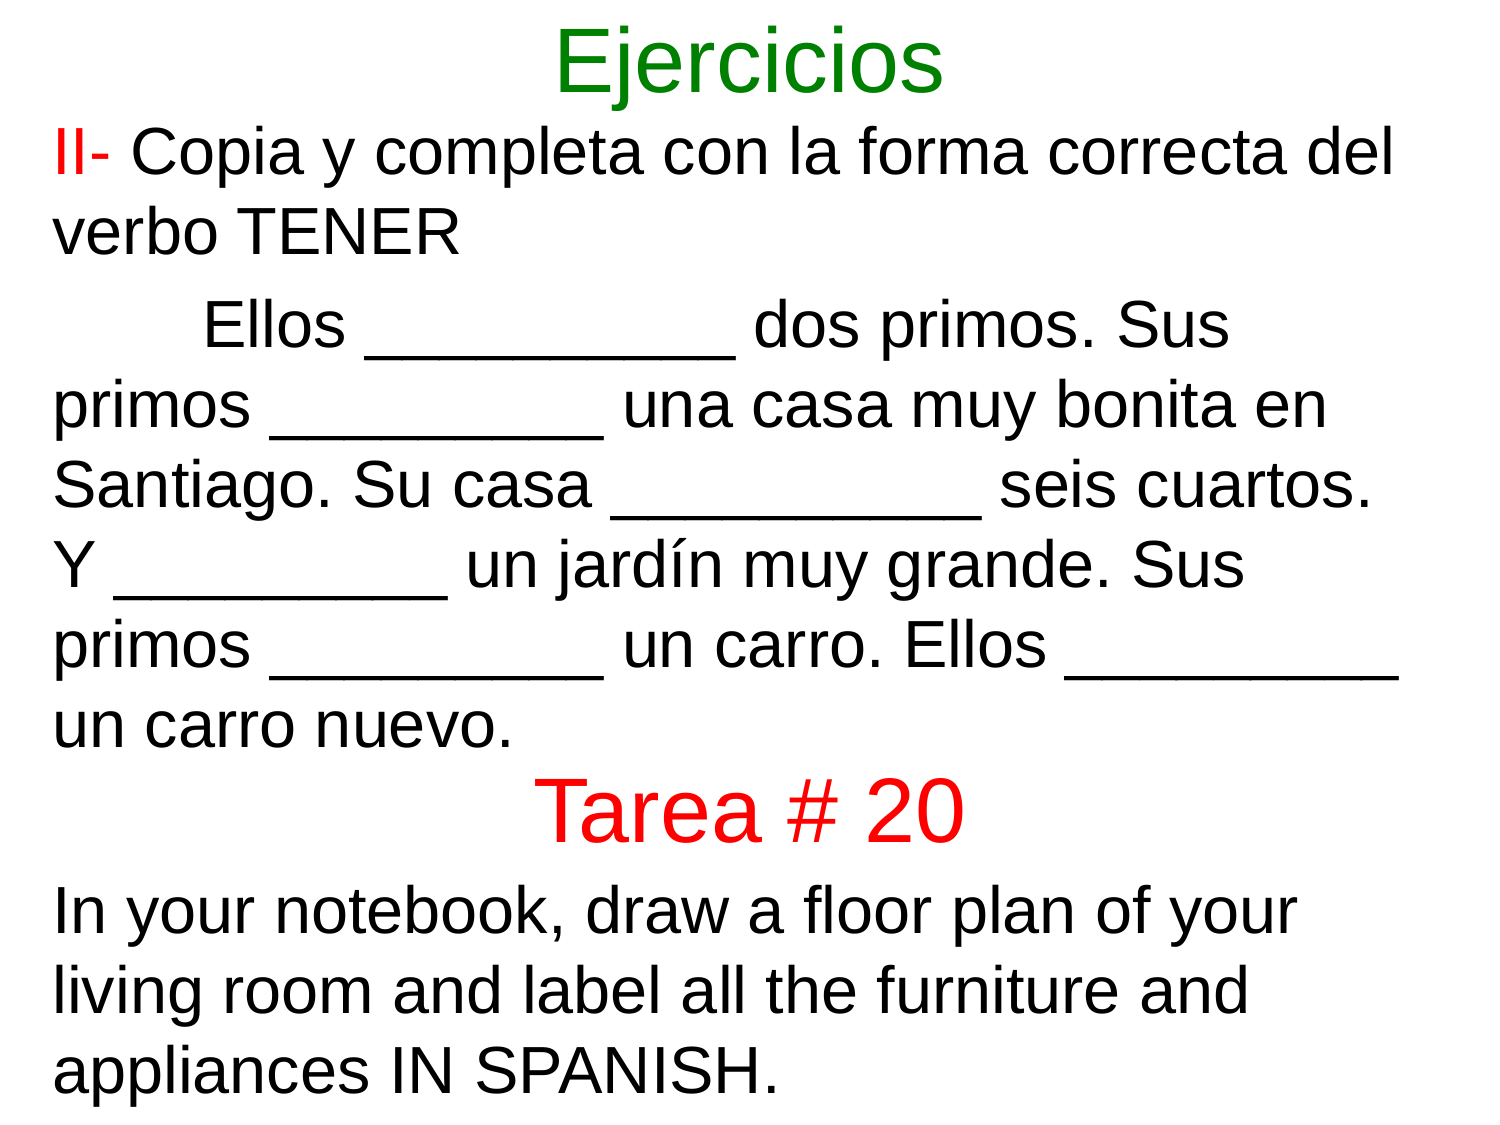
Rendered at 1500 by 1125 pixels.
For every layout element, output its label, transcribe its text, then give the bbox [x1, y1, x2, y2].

text_box Tarea # 20 [74, 712, 1425, 900]
title Ejercicios [75, 0, 1425, 150]
list II- Copia y completa con la forma correcta del verbo TENER Ellos __________ dos primos. Sus primos _________ una casa muy bonita en Santiago. Su casa __________ seis cuartos. Y _________ un jardín muy grande. Sus primos _________ un carro. Ellos _________ un carro nuevo. In your notebook, draw a floor plan of your living room and label all the furniture and appliances IN SPANISH. [37, 99, 1450, 1088]
